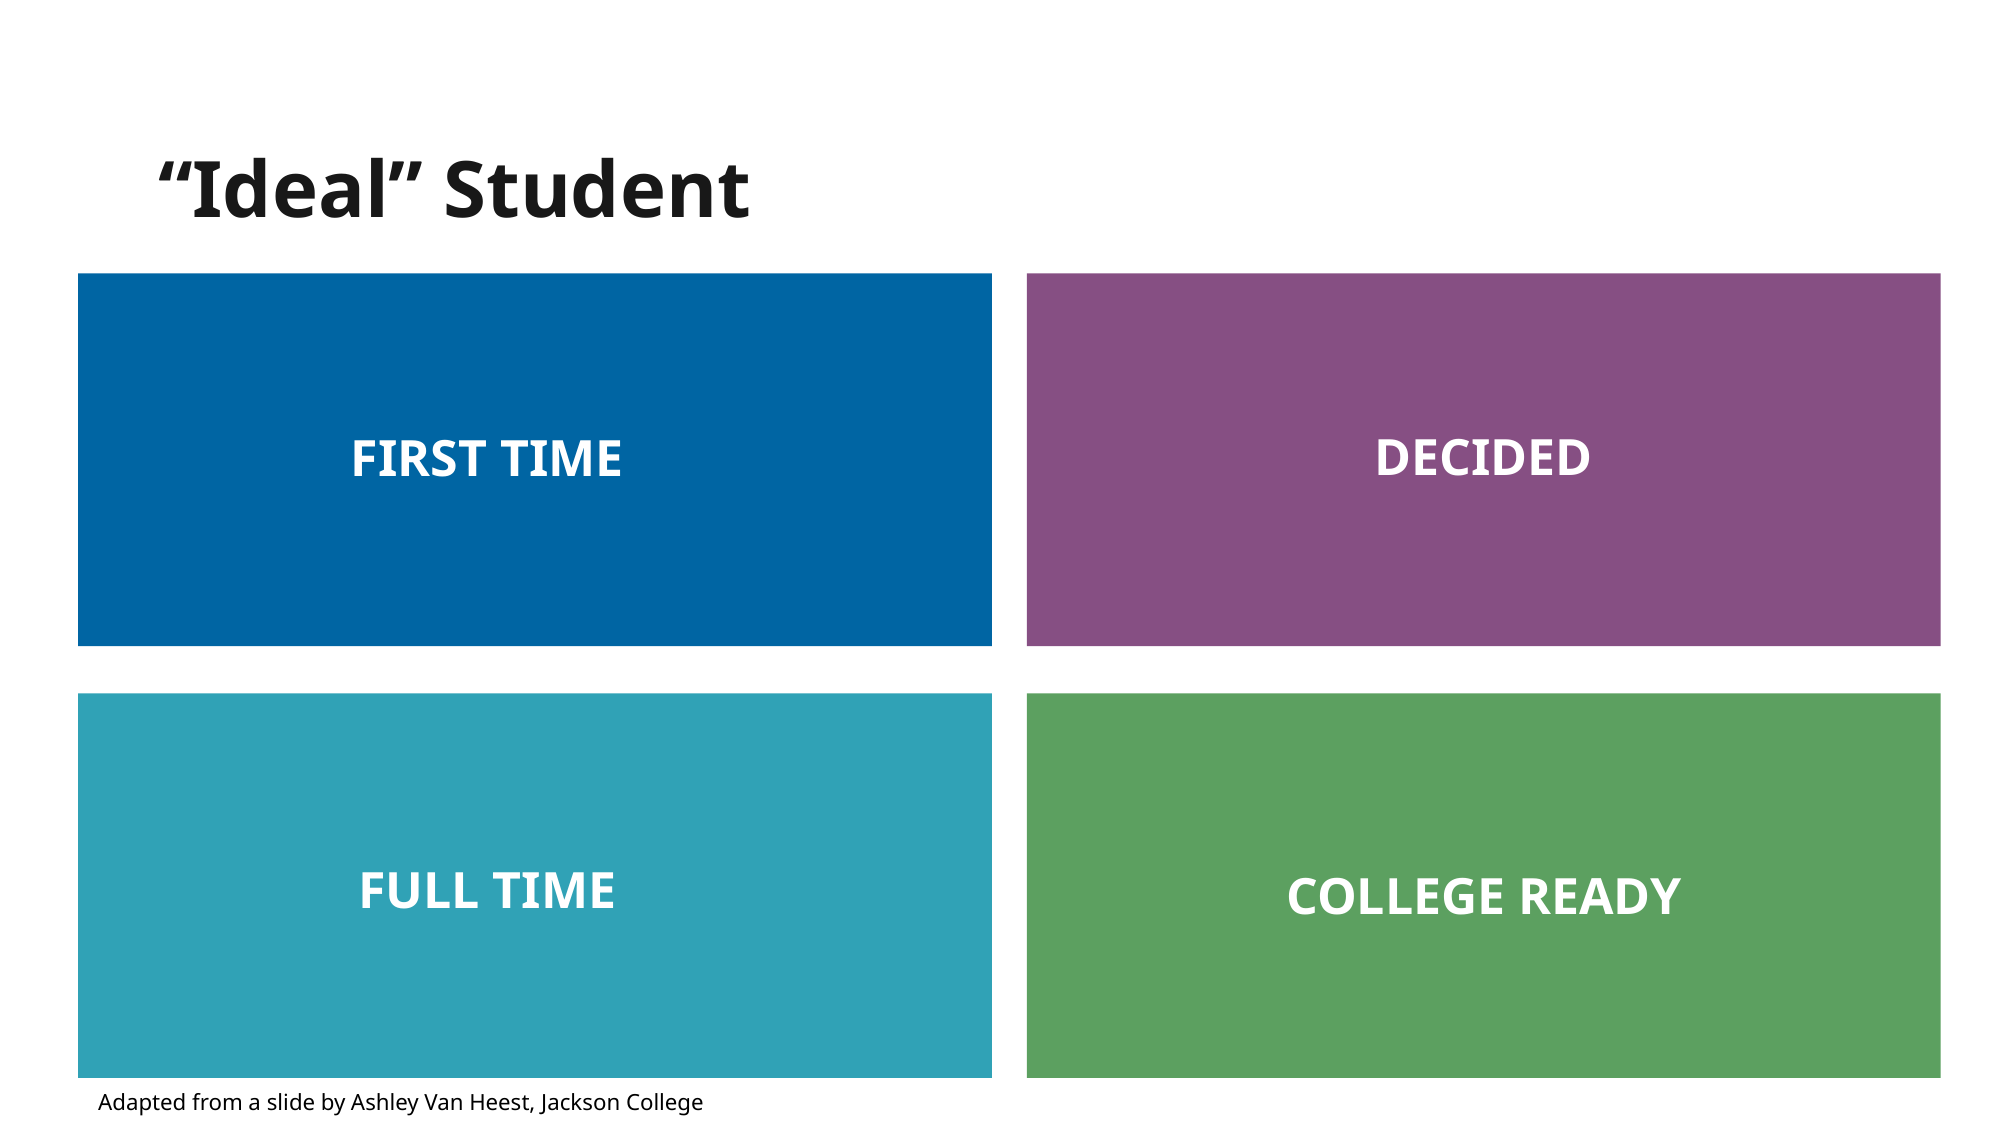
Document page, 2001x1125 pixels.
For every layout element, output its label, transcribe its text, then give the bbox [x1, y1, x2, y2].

text_box [1026, 273, 1941, 647]
title “Ideal” Student [143, 124, 1853, 312]
text_box [1026, 693, 1941, 1078]
text_box [78, 693, 992, 1077]
text_box Adapted from a slide by Ashley Van Heest, Jackson College [78, 1077, 1637, 1125]
text_box FULL TIME [263, 874, 712, 903]
text_box DECIDED [1264, 434, 1704, 477]
text_box FIRST TIME [325, 442, 650, 471]
text_box COLLEGE READY [1284, 872, 1684, 916]
text_box [78, 273, 992, 647]
